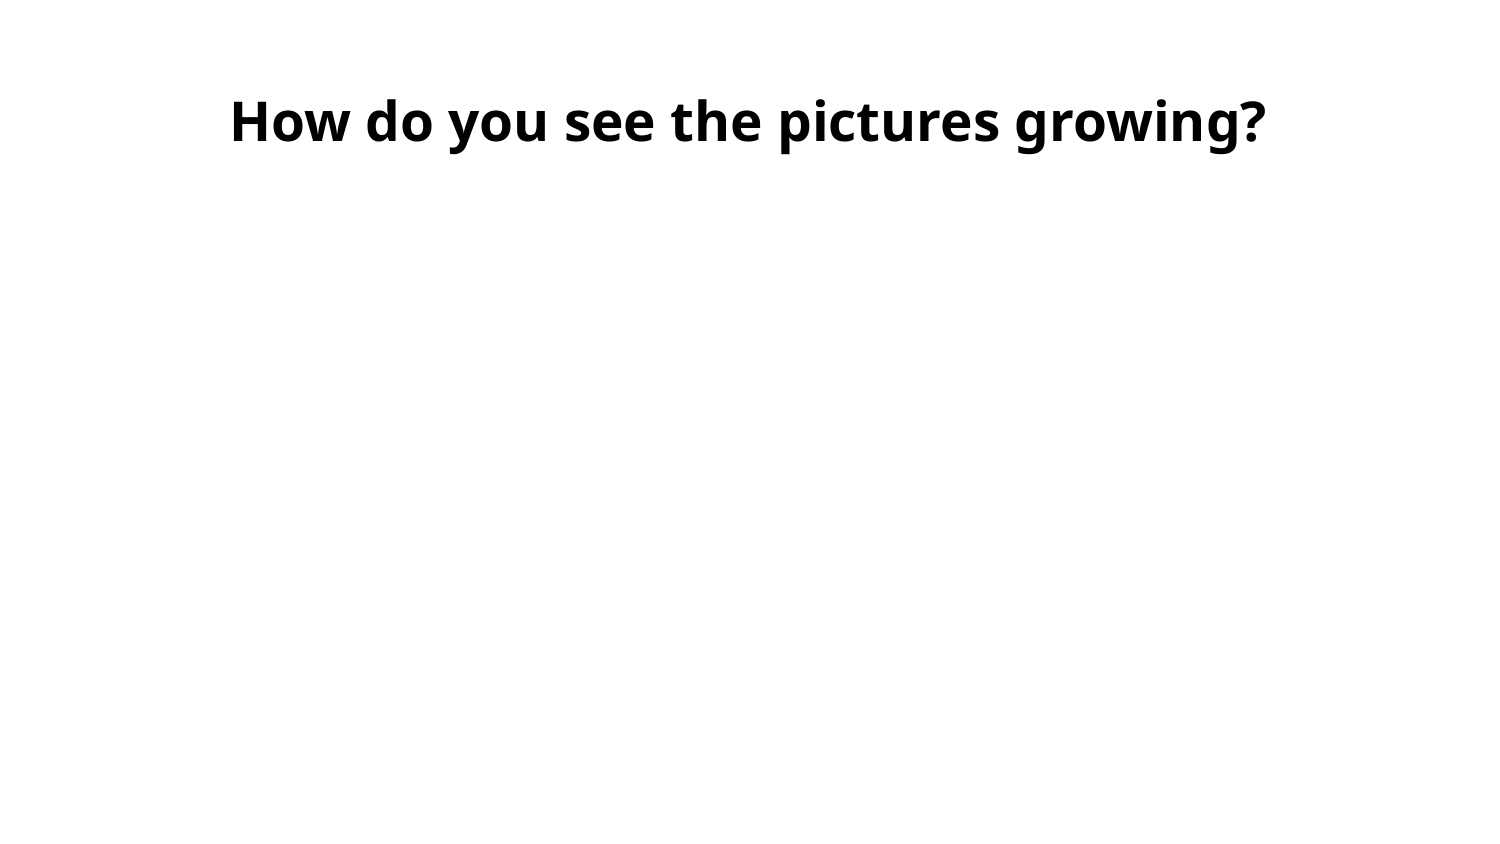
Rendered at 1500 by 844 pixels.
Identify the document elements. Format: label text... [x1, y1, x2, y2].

title How do you see the pictures growing? [49, 67, 1448, 173]
